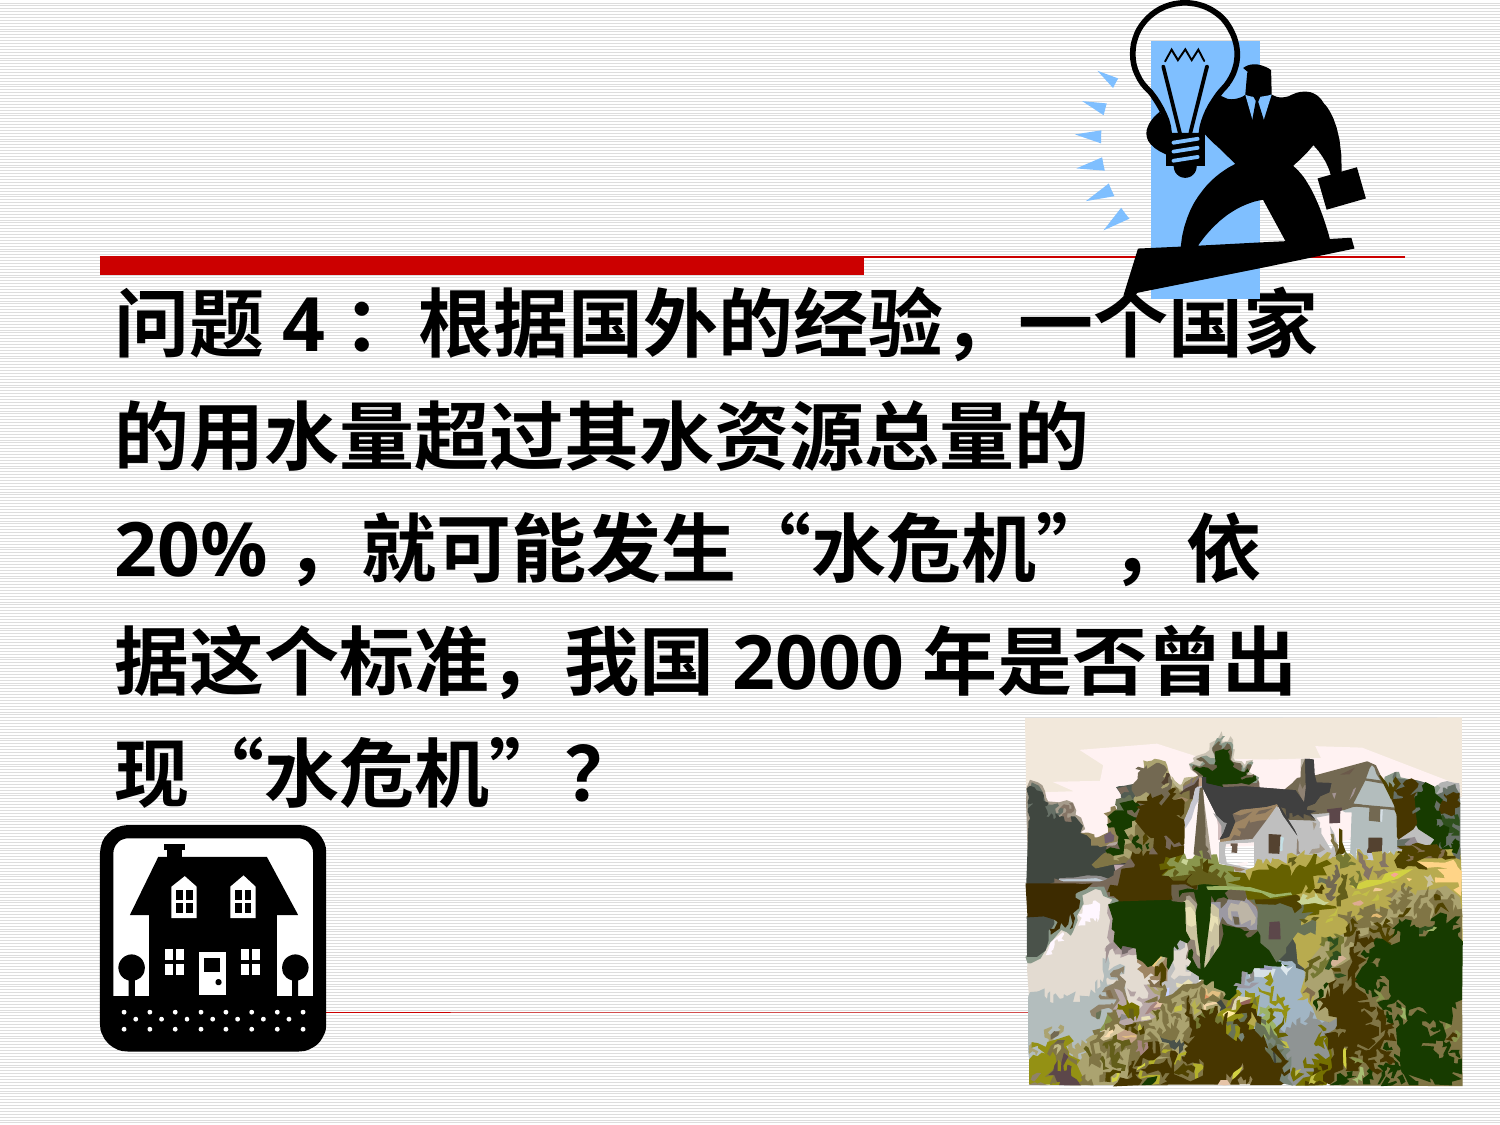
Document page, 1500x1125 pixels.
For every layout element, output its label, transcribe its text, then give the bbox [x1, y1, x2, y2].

picture [1074, 0, 1367, 300]
picture [1024, 712, 1468, 1092]
title 问题4：根据国外的经验，一个国家的用水量超过其水资源总量的20%，就可能发生“水危机”，依据这个标准，我国2000年是否曾出现“水危机”？ [99, 624, 1350, 825]
picture [99, 824, 327, 1052]
